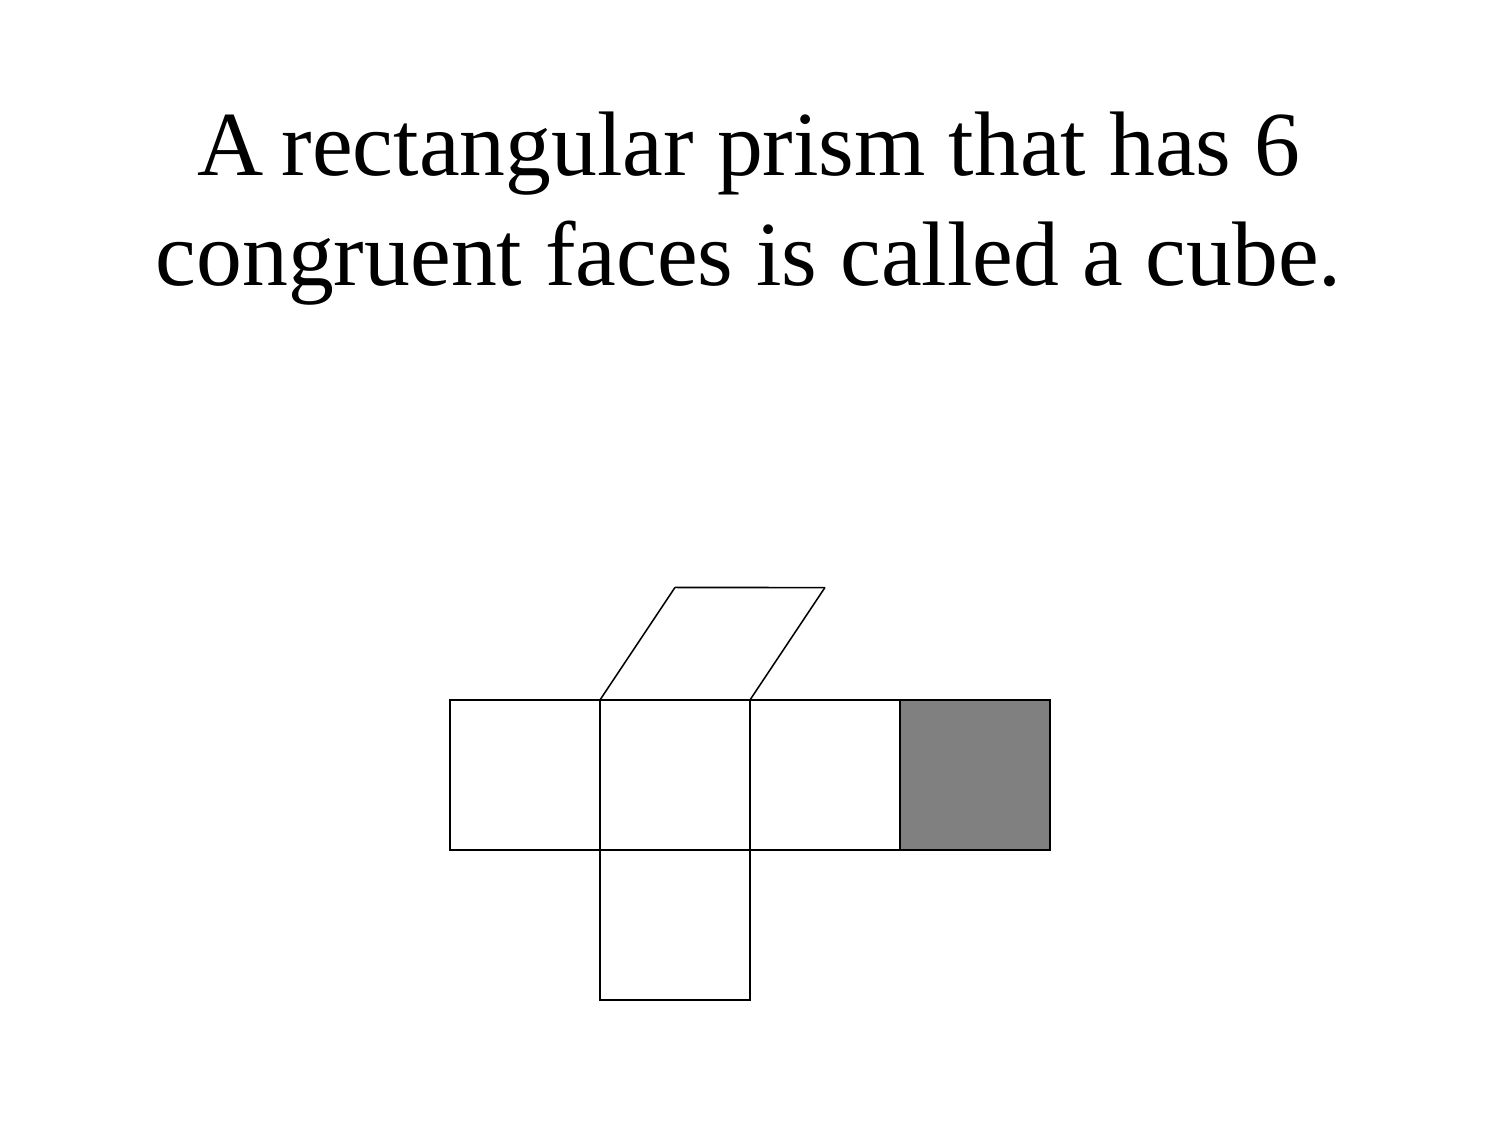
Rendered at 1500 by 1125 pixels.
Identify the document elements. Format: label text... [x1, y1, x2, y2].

text_box A rectangular prism that has 6 congruent faces is called a cube. [112, 99, 1388, 288]
text_box [599, 699, 749, 849]
text_box [449, 699, 599, 850]
text_box [899, 699, 1050, 850]
text_box [749, 699, 899, 850]
text_box [599, 849, 750, 1000]
